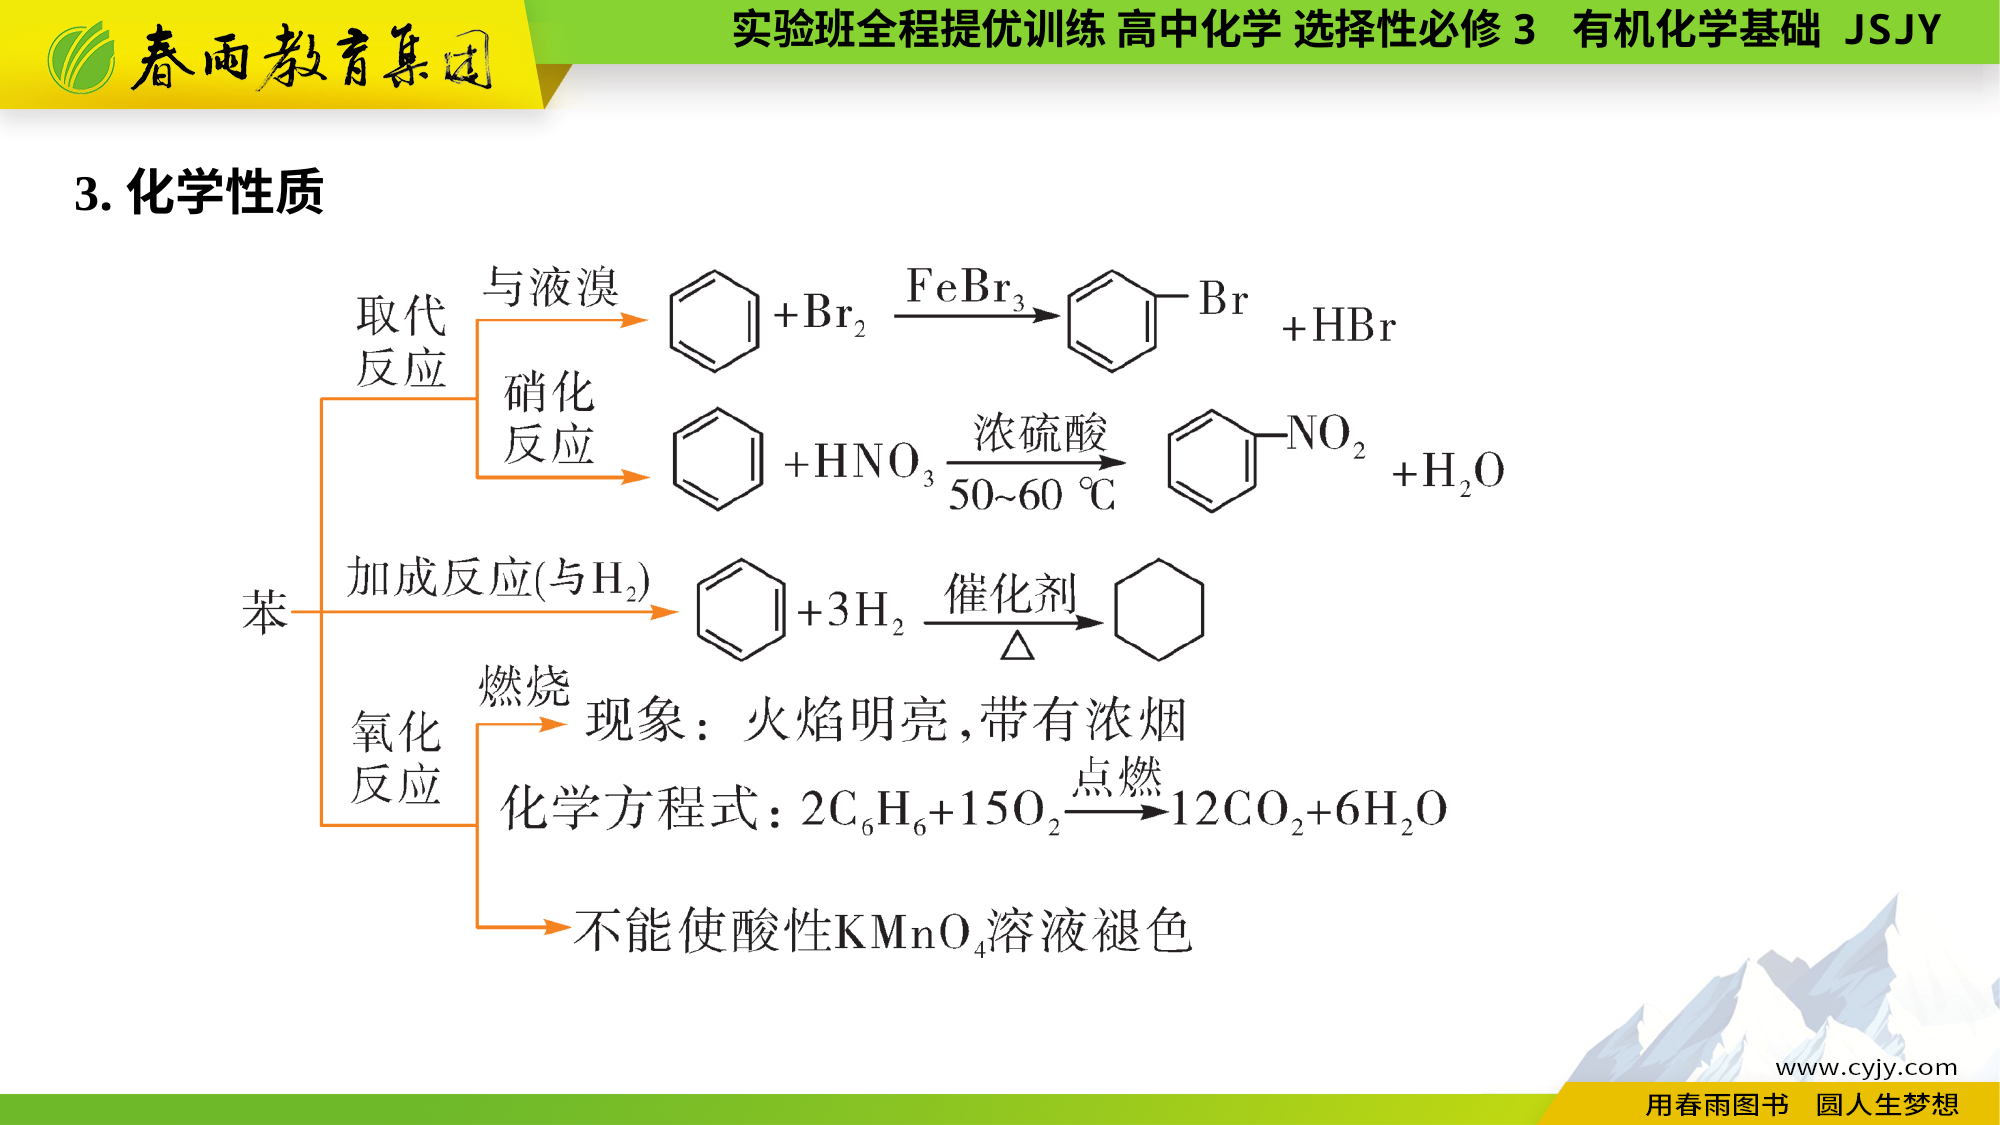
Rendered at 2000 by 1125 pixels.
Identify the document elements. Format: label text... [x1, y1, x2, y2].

picture [0, 0, 2000, 1125]
list 3.化学性质 [59, 122, 1944, 217]
